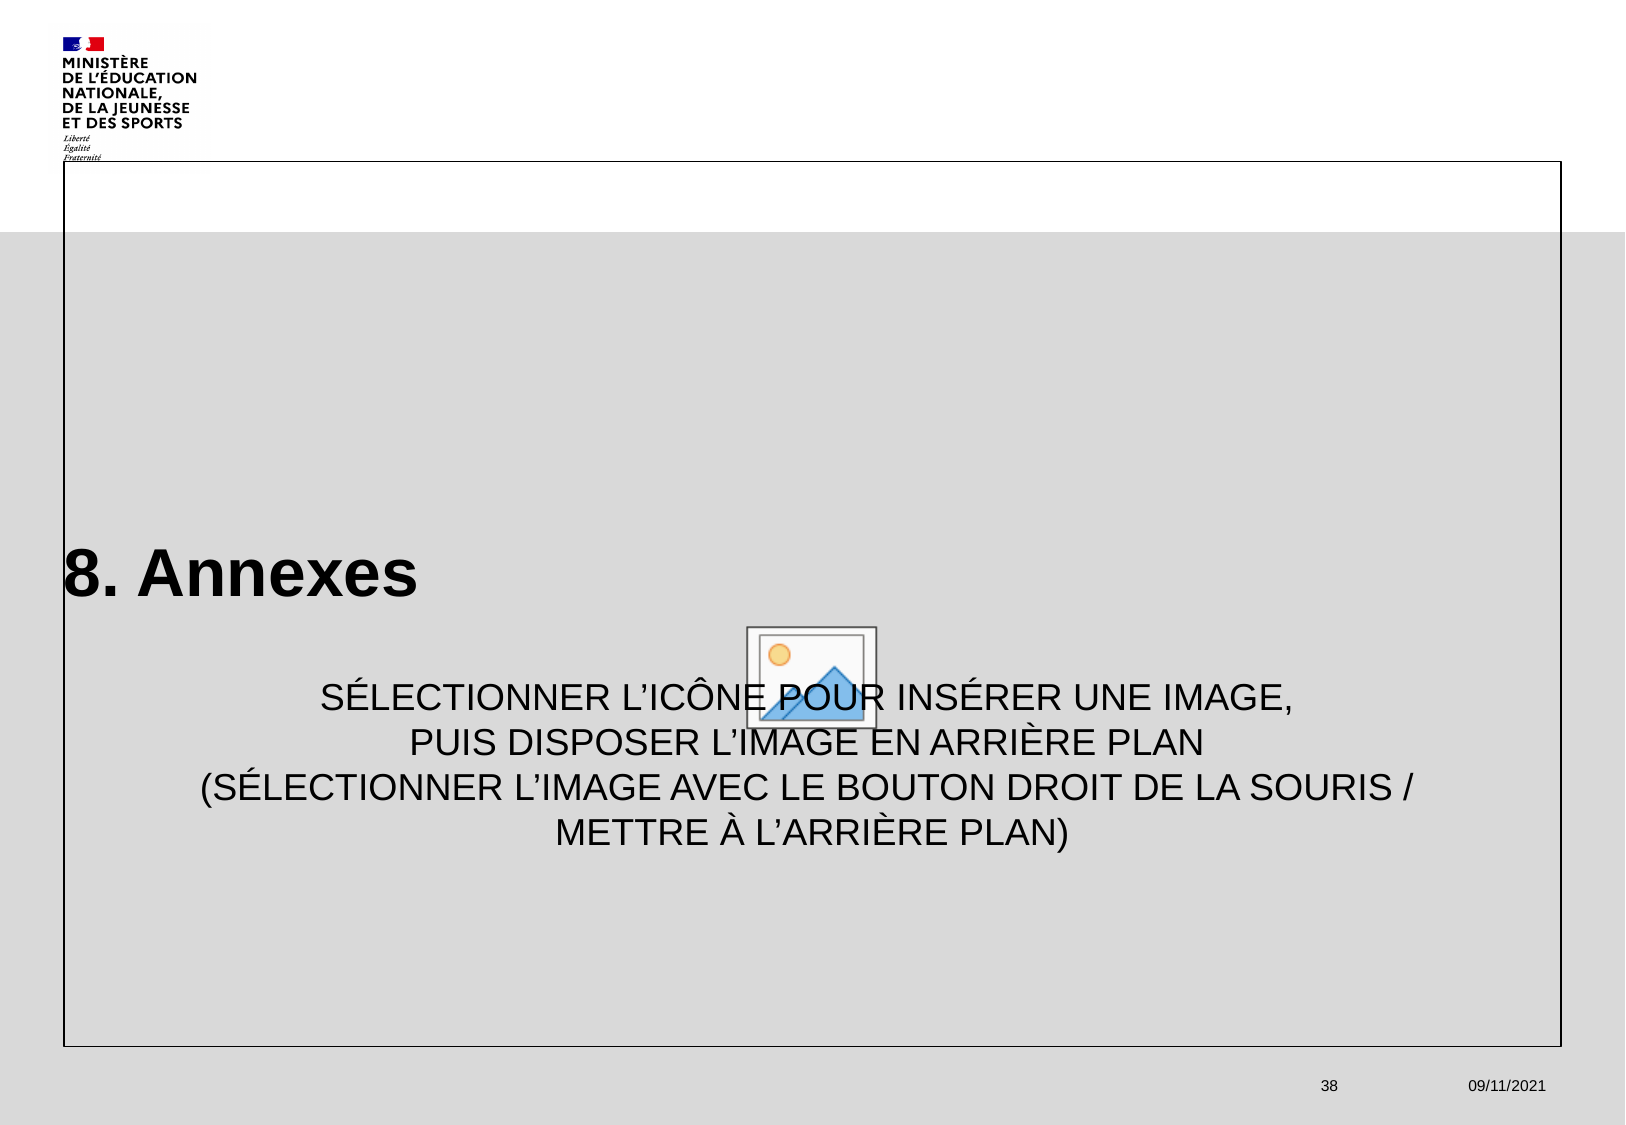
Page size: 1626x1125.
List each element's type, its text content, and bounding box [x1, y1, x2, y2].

title 8. Annexes [63, 161, 1562, 231]
picture [0, 231, 1625, 1125]
picture [48, 23, 211, 174]
